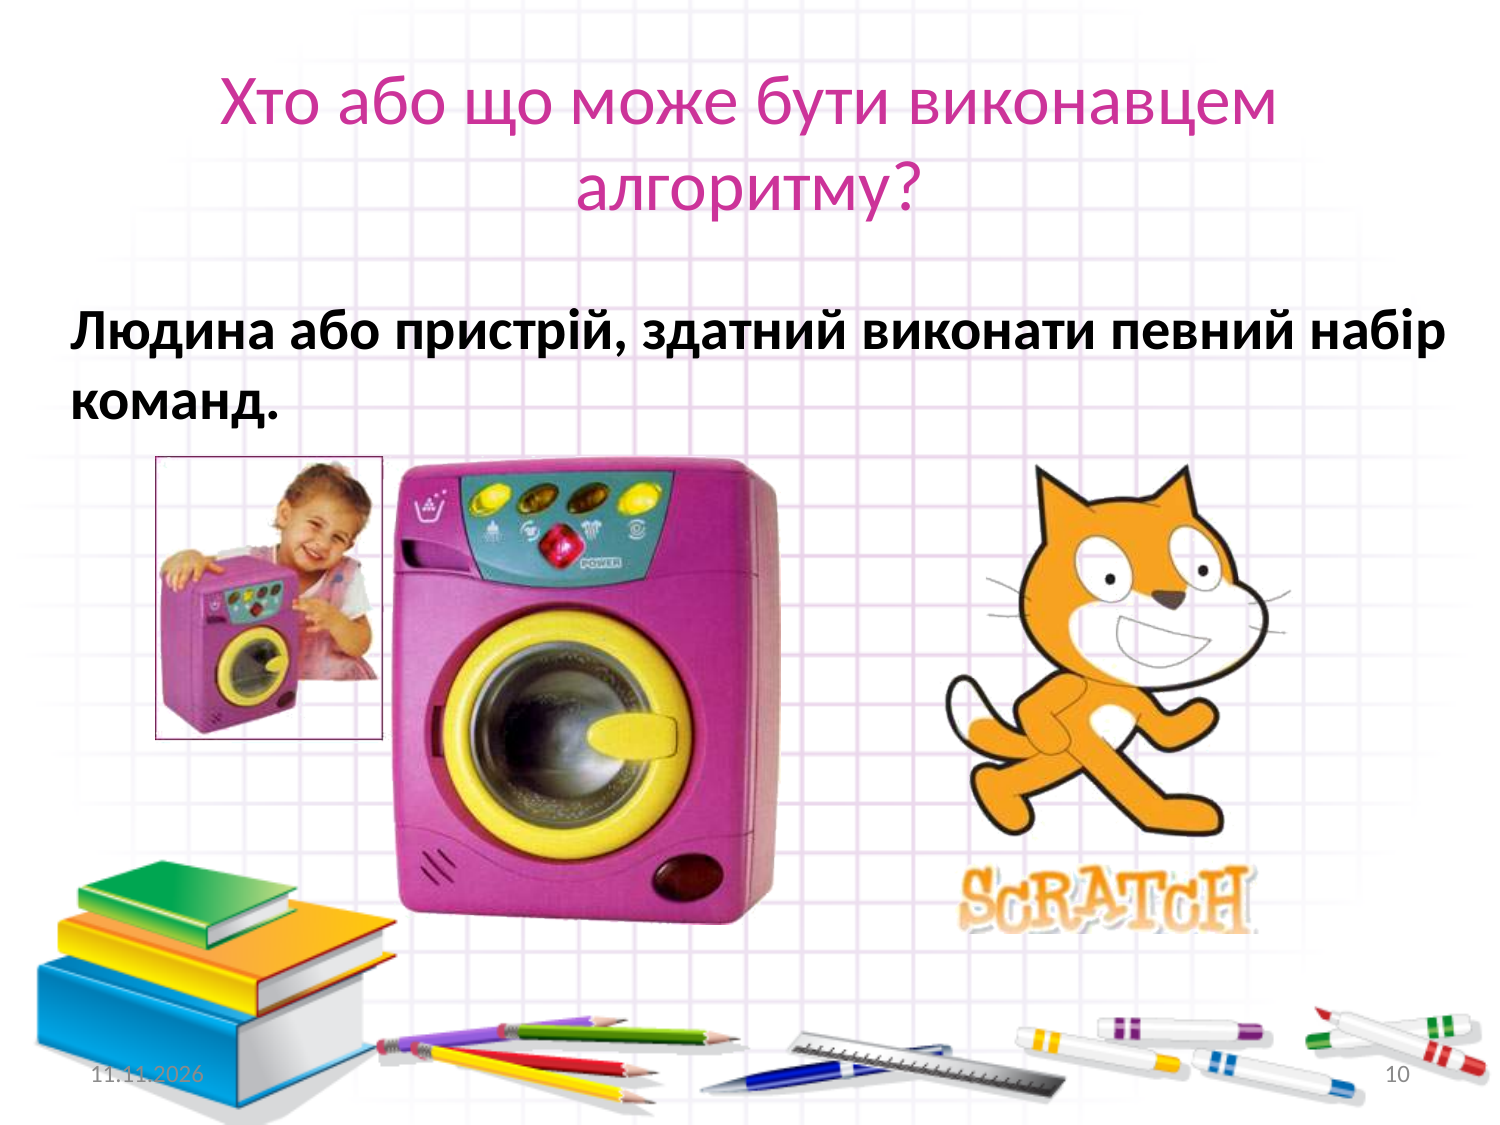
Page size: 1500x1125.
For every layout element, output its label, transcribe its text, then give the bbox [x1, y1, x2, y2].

picture [0, 0, 1500, 1125]
title Людина або пристрій, здатний виконати певний набір команд. [55, 267, 1500, 455]
slide_number 10 [1074, 1042, 1425, 1103]
text_box Хто або що може бути виконавцем алгоритму? [74, 45, 1425, 233]
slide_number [75, 1042, 425, 1103]
